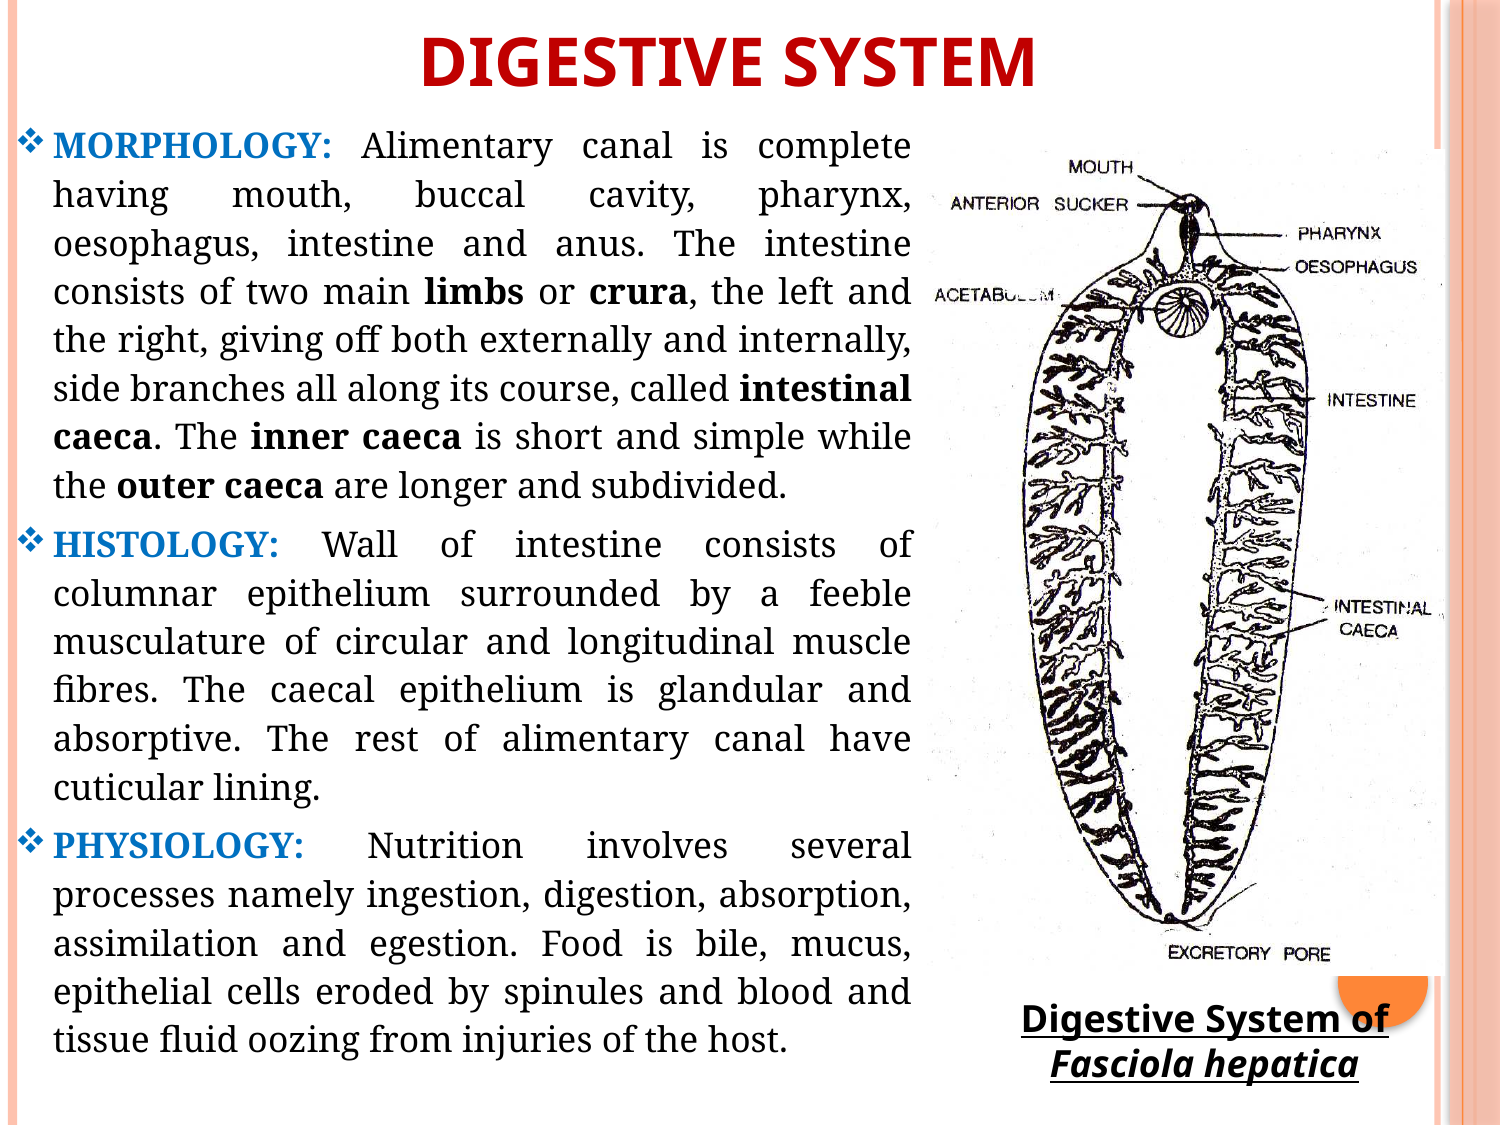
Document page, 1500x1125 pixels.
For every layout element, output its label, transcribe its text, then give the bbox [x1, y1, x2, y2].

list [926, 148, 1446, 977]
text_box Digestive System of Fasciola hepatica [974, 987, 1436, 1093]
list MORPHOLOGY: Alimentary canal is complete having mouth, buccal cavity, pharynx, oesophagus, intestine and anus. The intestine consists of two main limbs or crura, the left and the right, giving off both externally and internally, side branches all along its course, called intestinal caeca. The inner caeca is short and simple while the outer caeca are longer and subdivided. HISTOLOGY: Wall of intestine consists of columnar epithelium surrounded by a feeble musculature of circular and longitudinal muscle fibres. The caecal epithelium is glandular and absorptive. The rest of alimentary canal have cuticular lining. PHYSIOLOGY: Nutrition involves several processes namely ingestion, digestion, absorption, assimilation and egestion. Food is bile, mucus, epithelial cells eroded by spinules and blood and tissue fluid oozing from injuries of the host. [0, 113, 928, 1125]
title Digestive System [0, 6, 1459, 114]
